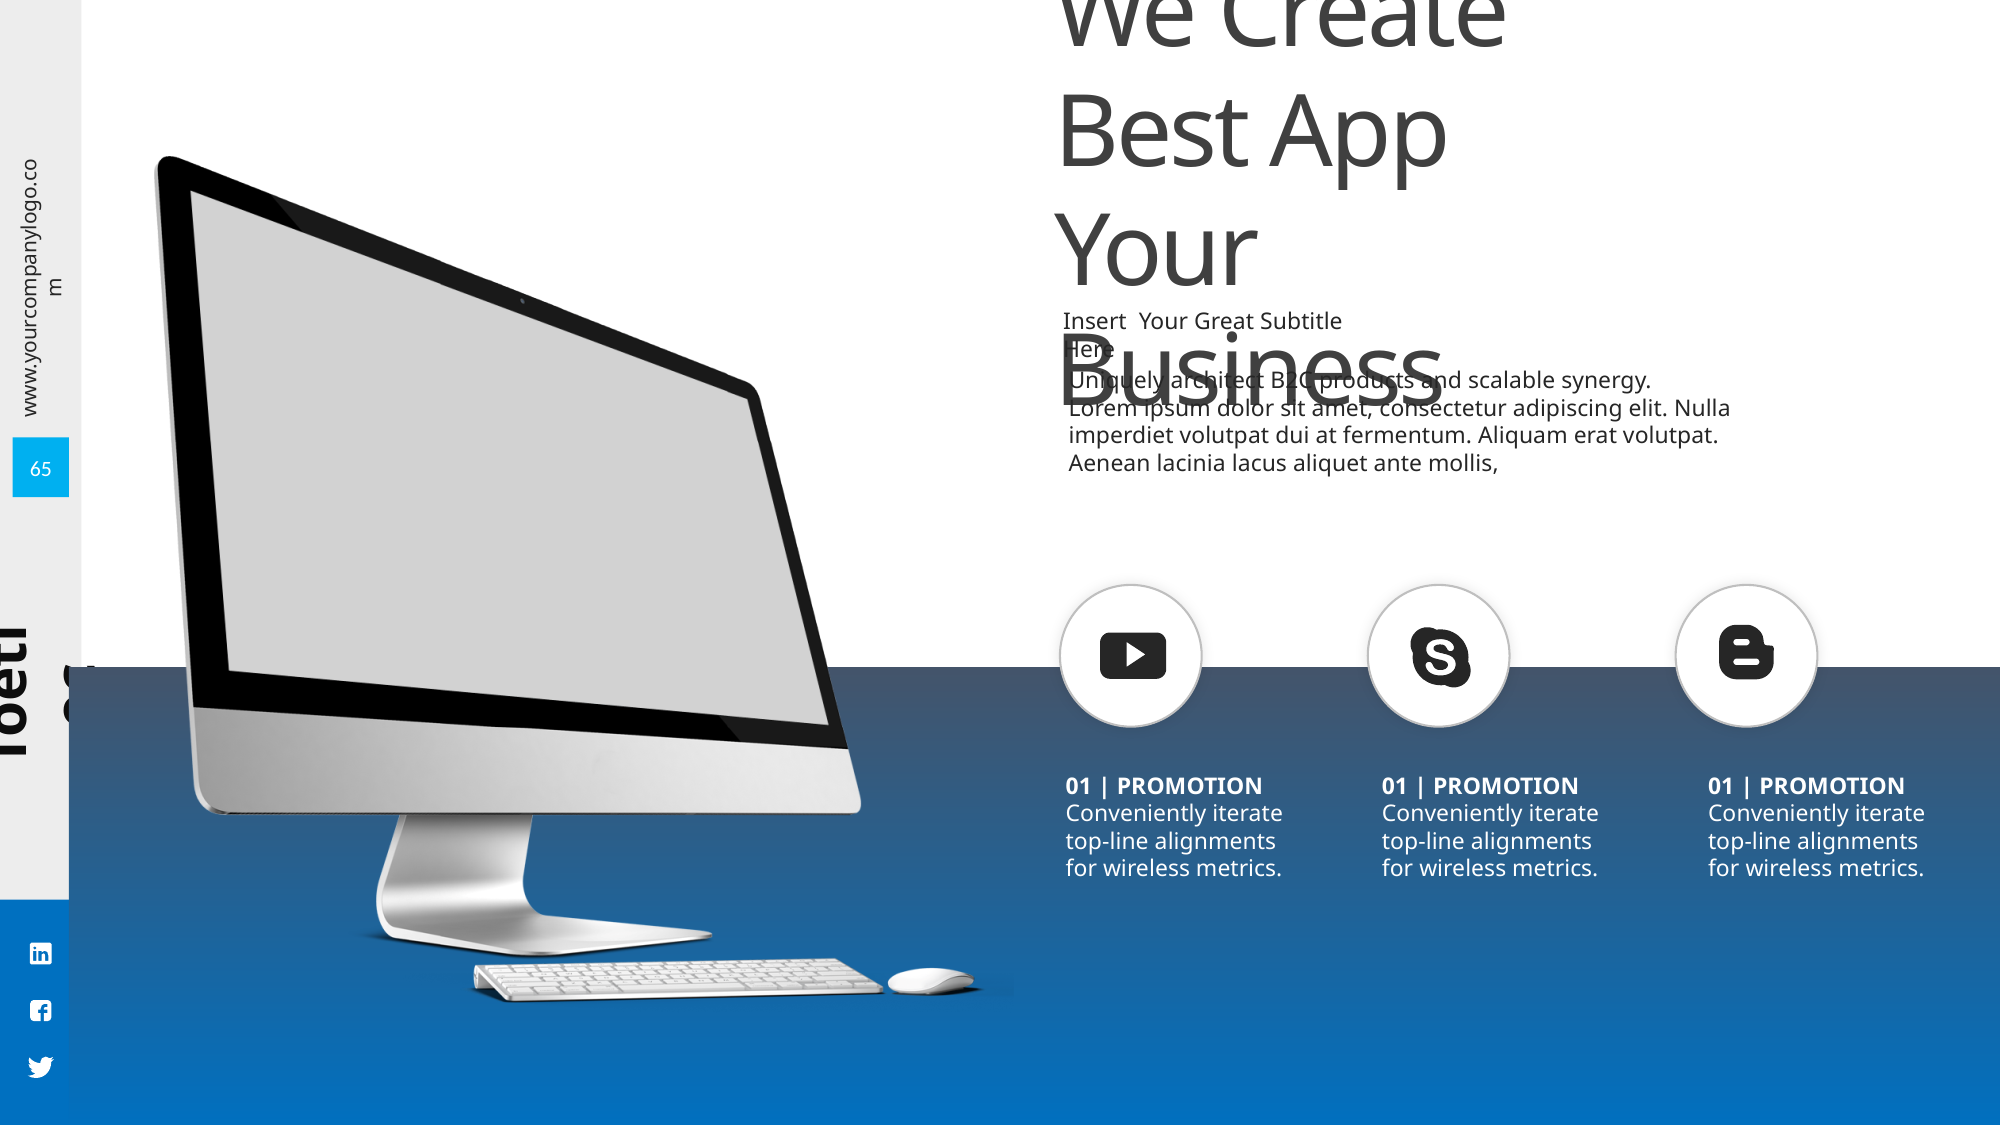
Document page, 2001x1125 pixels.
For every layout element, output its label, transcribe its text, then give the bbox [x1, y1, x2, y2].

text_box 01 | PROMOTION Conveniently iterate top-line alignments for wireless metrics. [1050, 764, 1309, 889]
text_box 01 | PROMOTION Conveniently iterate top-line alignments for wireless metrics. [1367, 764, 1625, 889]
text_box [1675, 584, 1818, 728]
text_box [1719, 624, 1774, 680]
text_box We Create Best App Your Business [1039, 67, 1568, 304]
text_box [1367, 584, 1511, 728]
text_box Uniquely architect B2C products and scalable synergy. Lorem ipsum dolor sit amet, consectetur adipiscing elit. Nulla imperdiet volutpat dui at fermentum. Aliquam erat volutpat. Aenean lacinia lacus aliquet ante mollis, [1053, 358, 1818, 484]
text_box Insert Your Great Subtitle Here [1048, 299, 1402, 370]
picture [154, 156, 1014, 1013]
text_box [68, 667, 2000, 1125]
slide_number 65 [12, 437, 69, 498]
text_box 01 | PROMOTION Conveniently iterate top-line alignments for wireless metrics. [1693, 764, 1952, 889]
text_box [1100, 632, 1167, 679]
text_box [1059, 584, 1203, 728]
text_box [1410, 627, 1471, 688]
